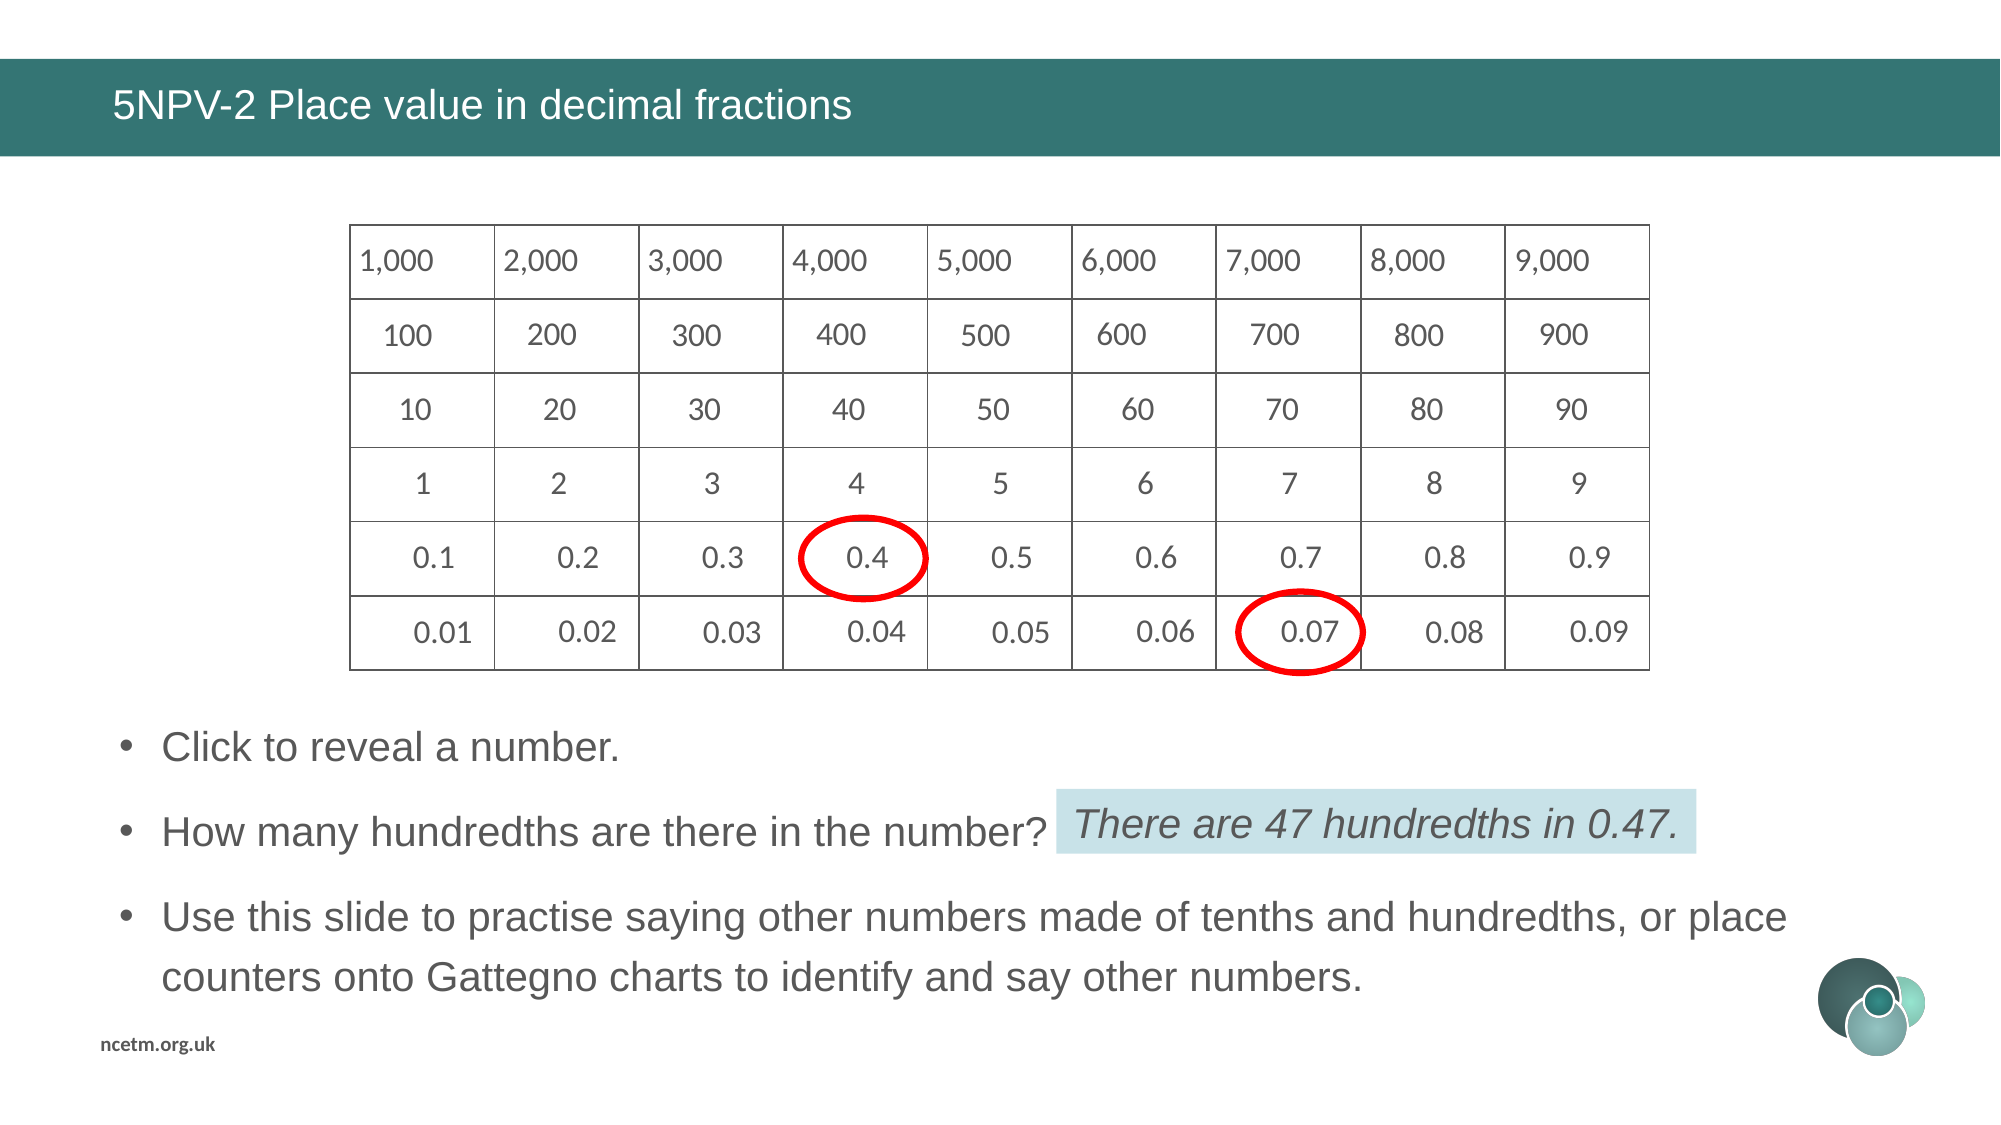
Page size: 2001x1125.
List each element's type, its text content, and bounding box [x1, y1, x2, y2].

table_cell [640, 659, 782, 669]
table_cell [1331, 659, 1360, 669]
table_header [1362, 226, 1504, 230]
table_header [640, 226, 782, 230]
table_cell [1217, 659, 1270, 669]
table_cell [1362, 659, 1504, 669]
table_cell [495, 659, 638, 669]
table_header [1217, 226, 1360, 230]
picture [1818, 958, 1925, 1056]
table_header [1073, 226, 1215, 230]
table_header [1506, 226, 1649, 230]
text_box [339, 230, 1654, 659]
title 5NPV-2 Place value in decimal fractions [97, 76, 1945, 147]
table_cell [1073, 659, 1215, 669]
table_cell [784, 659, 927, 669]
table_cell [928, 659, 1071, 669]
text_box [1253, 659, 1348, 673]
table_cell [351, 659, 494, 669]
text_box Click to reveal a number. How many hundredths are there in the number? Use this slide to practise saying other numbers made of tenths and hundredths, or place counters onto Gattegno charts to identify and say other numbers. [104, 702, 1898, 1030]
table_header [351, 226, 494, 230]
table_header [495, 226, 638, 230]
table_cell [1506, 659, 1649, 669]
table_header [784, 226, 927, 230]
text_box There are 47 hundredths in 0.47. [1056, 788, 1697, 854]
table_header [928, 226, 1071, 230]
